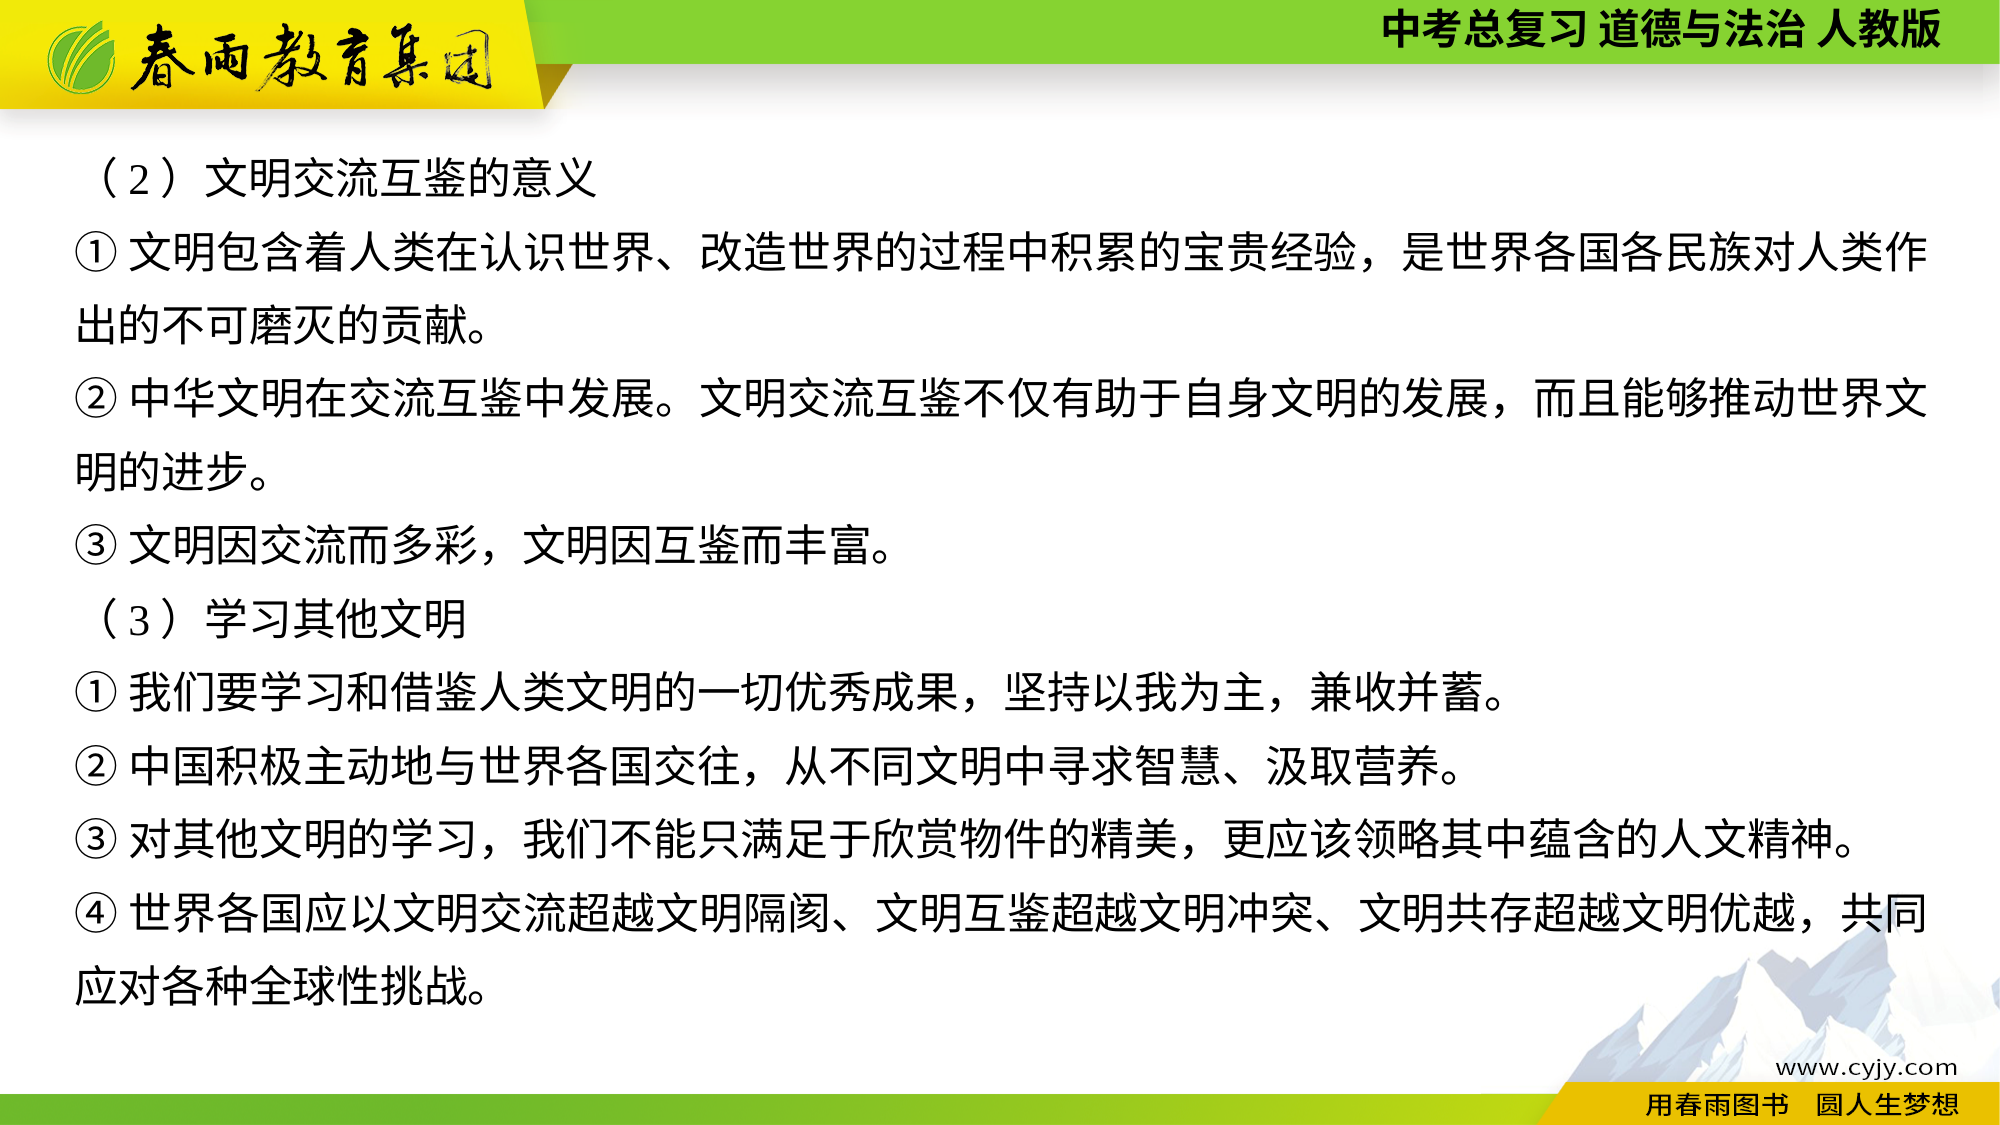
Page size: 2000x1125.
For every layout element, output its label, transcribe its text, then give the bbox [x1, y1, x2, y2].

list （2）文明交流互鉴的意义 ①文明包含着人类在认识世界、改造世界的过程中积累的宝贵经验，是世界各国各民族对人类作出的不可磨灭的贡献。 ②中华文明在交流互鉴中发展。文明交流互鉴不仅有助于自身文明的发展，而且能够推动世界文明的进步。 ③文明因交流而多彩，文明因互鉴而丰富。 （3）学习其他文明 ①我们要学习和借鉴人类文明的一切优秀成果，坚持以我为主，兼收并蓄。 ②中国积极主动地与世界各国交往，从不同文明中寻求智慧、汲取营养。 ③对其他文明的学习，我们不能只满足于欣赏物件的精美，更应该领略其中蕴含的人文精神。 ④世界各国应以文明交流超越文明隔阂、文明互鉴超越文明冲突、文明共存超越文明优越，共同应对各种全球性挑战。 [59, 122, 1944, 1020]
picture [0, 0, 2000, 1125]
